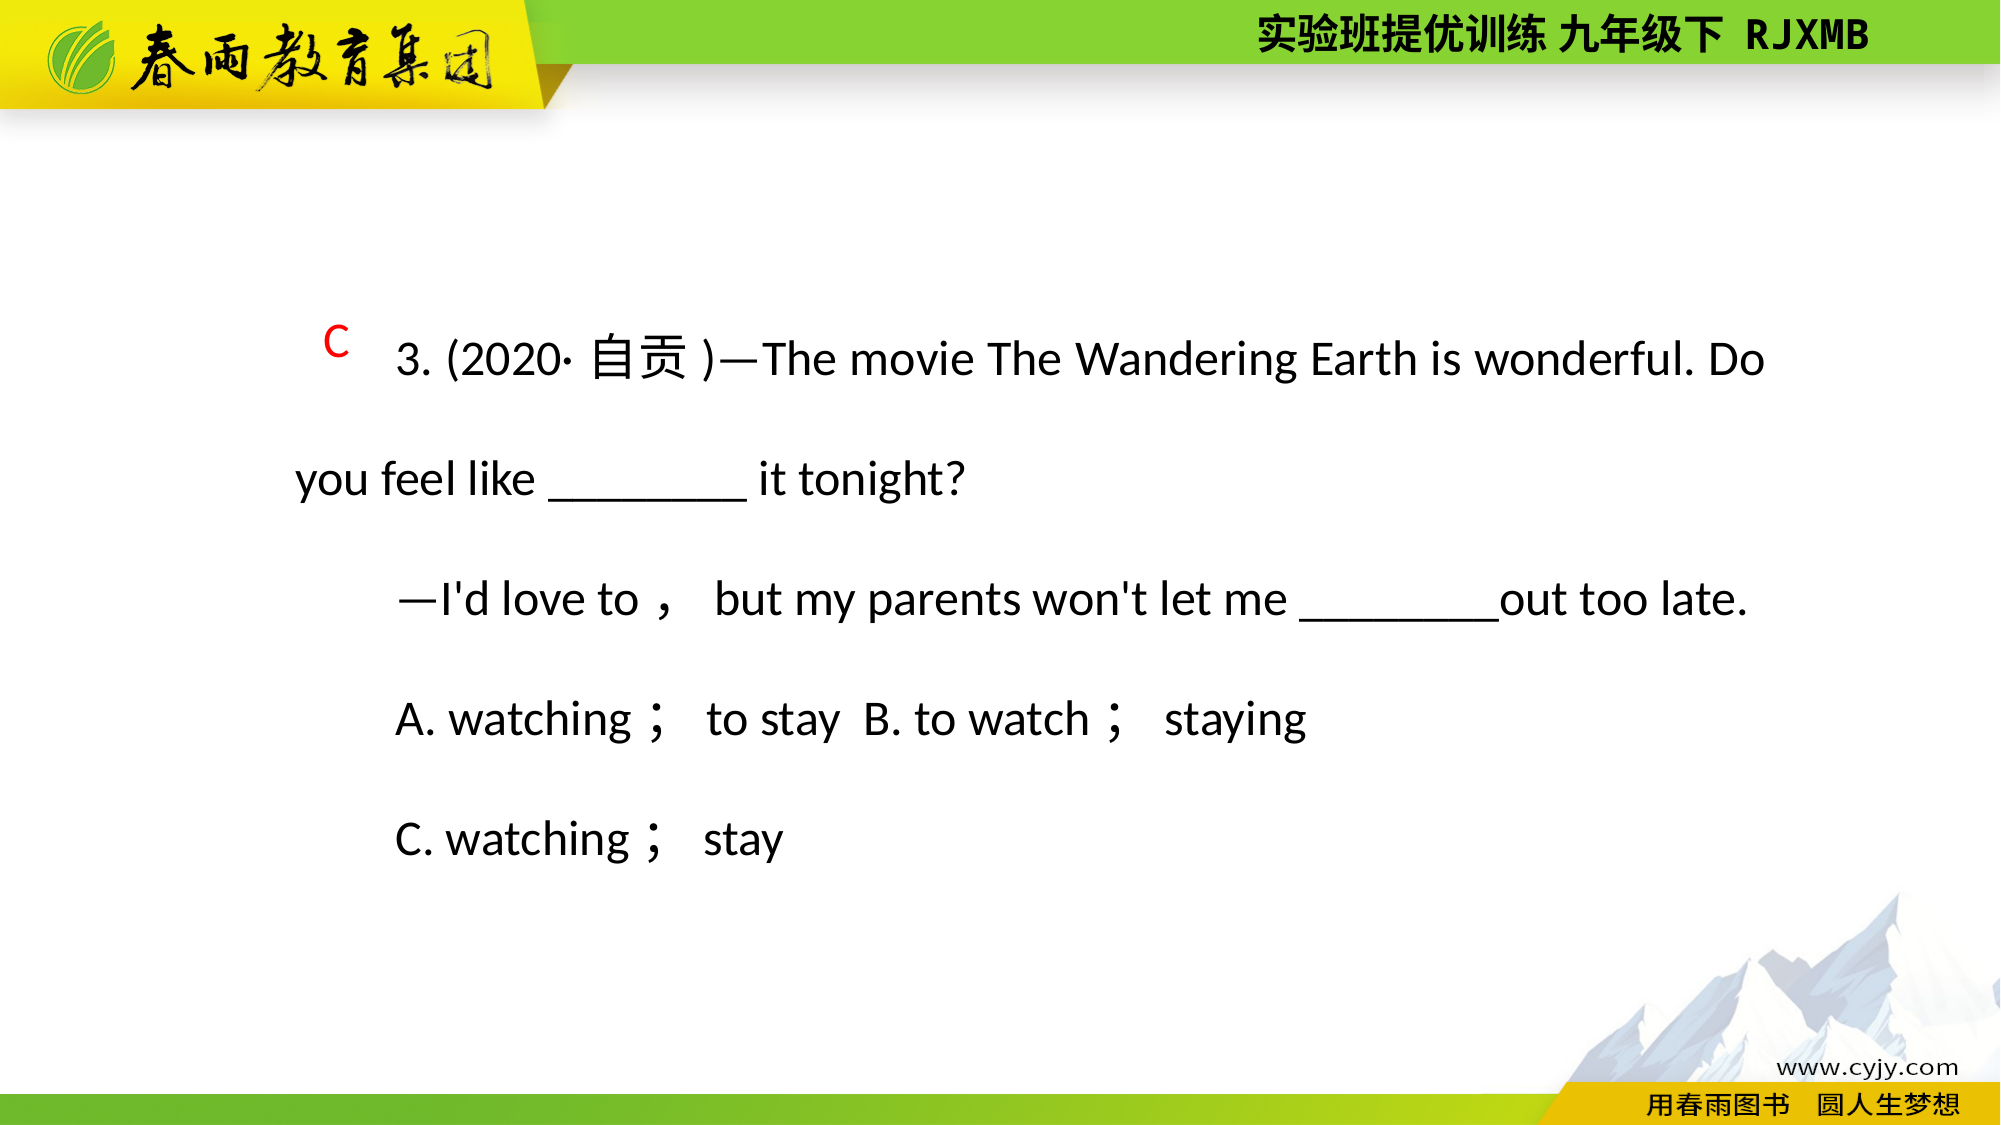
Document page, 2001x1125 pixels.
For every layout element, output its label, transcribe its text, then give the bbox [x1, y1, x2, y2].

text_box C [297, 299, 366, 375]
text_box 3. (2020·自贡)—The movie The Wandering Earth is wonderful. Do you feel like ________ it tonight? —I'd love to，but my parents won't let me ________out too late. A. watching；to stay B. to watch；staying C. watching；stay [280, 258, 1781, 873]
picture [0, 0, 2001, 1125]
